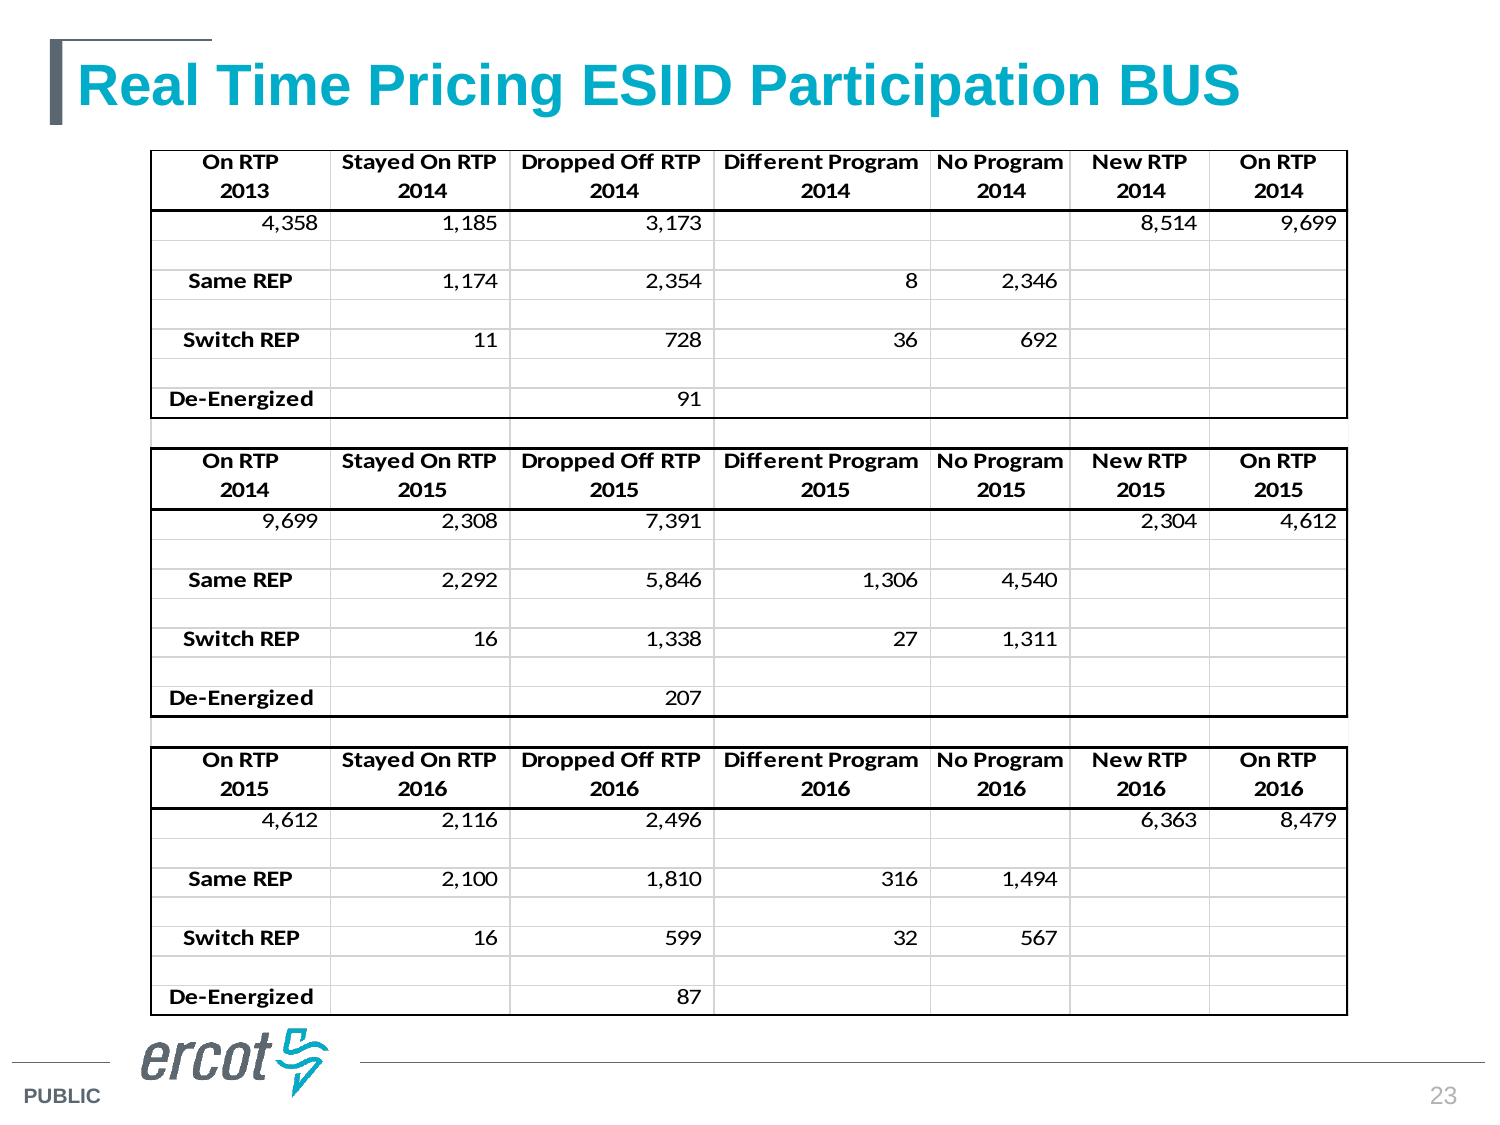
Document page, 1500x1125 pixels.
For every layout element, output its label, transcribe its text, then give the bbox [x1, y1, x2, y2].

slide_number 23 [1400, 1076, 1488, 1113]
picture [137, 1024, 332, 1100]
title Real Time Pricing ESIID Participation BUS [62, 39, 1450, 125]
picture [149, 149, 1351, 1018]
